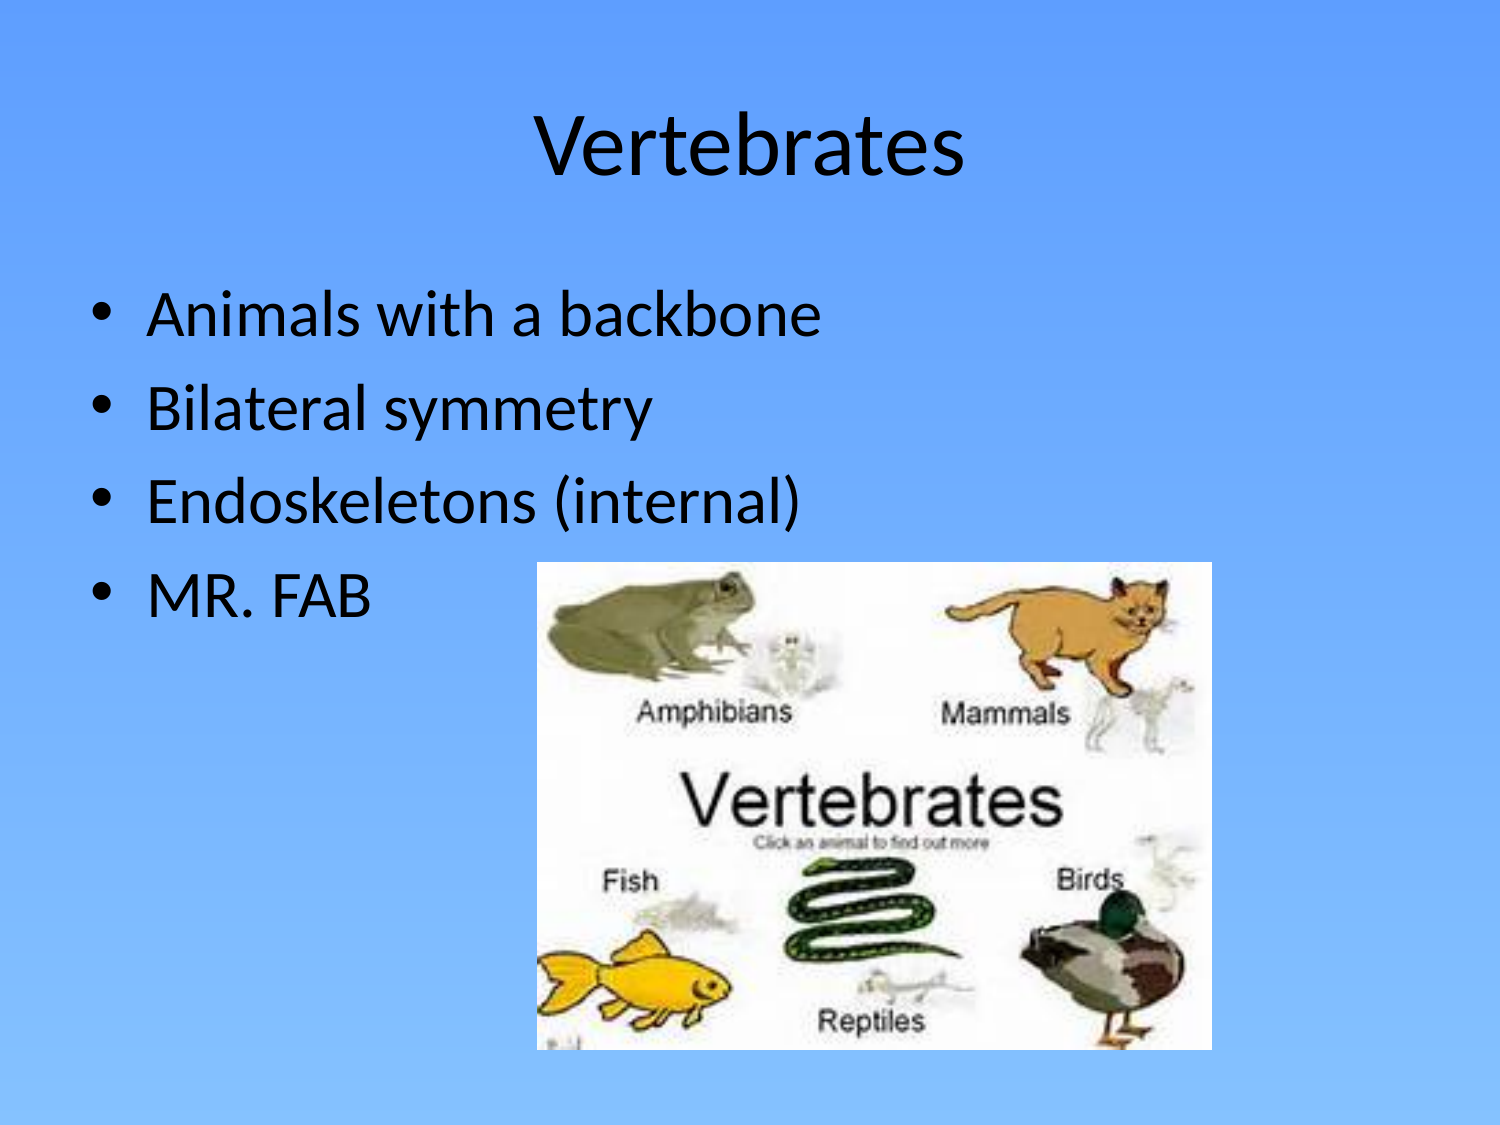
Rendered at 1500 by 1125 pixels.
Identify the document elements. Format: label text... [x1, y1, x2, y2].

picture [537, 562, 1212, 1051]
list Animals with a backbone Bilateral symmetry Endoskeletons (internal) MR. FAB [75, 262, 1425, 713]
title Vertebrates [75, 45, 1425, 233]
